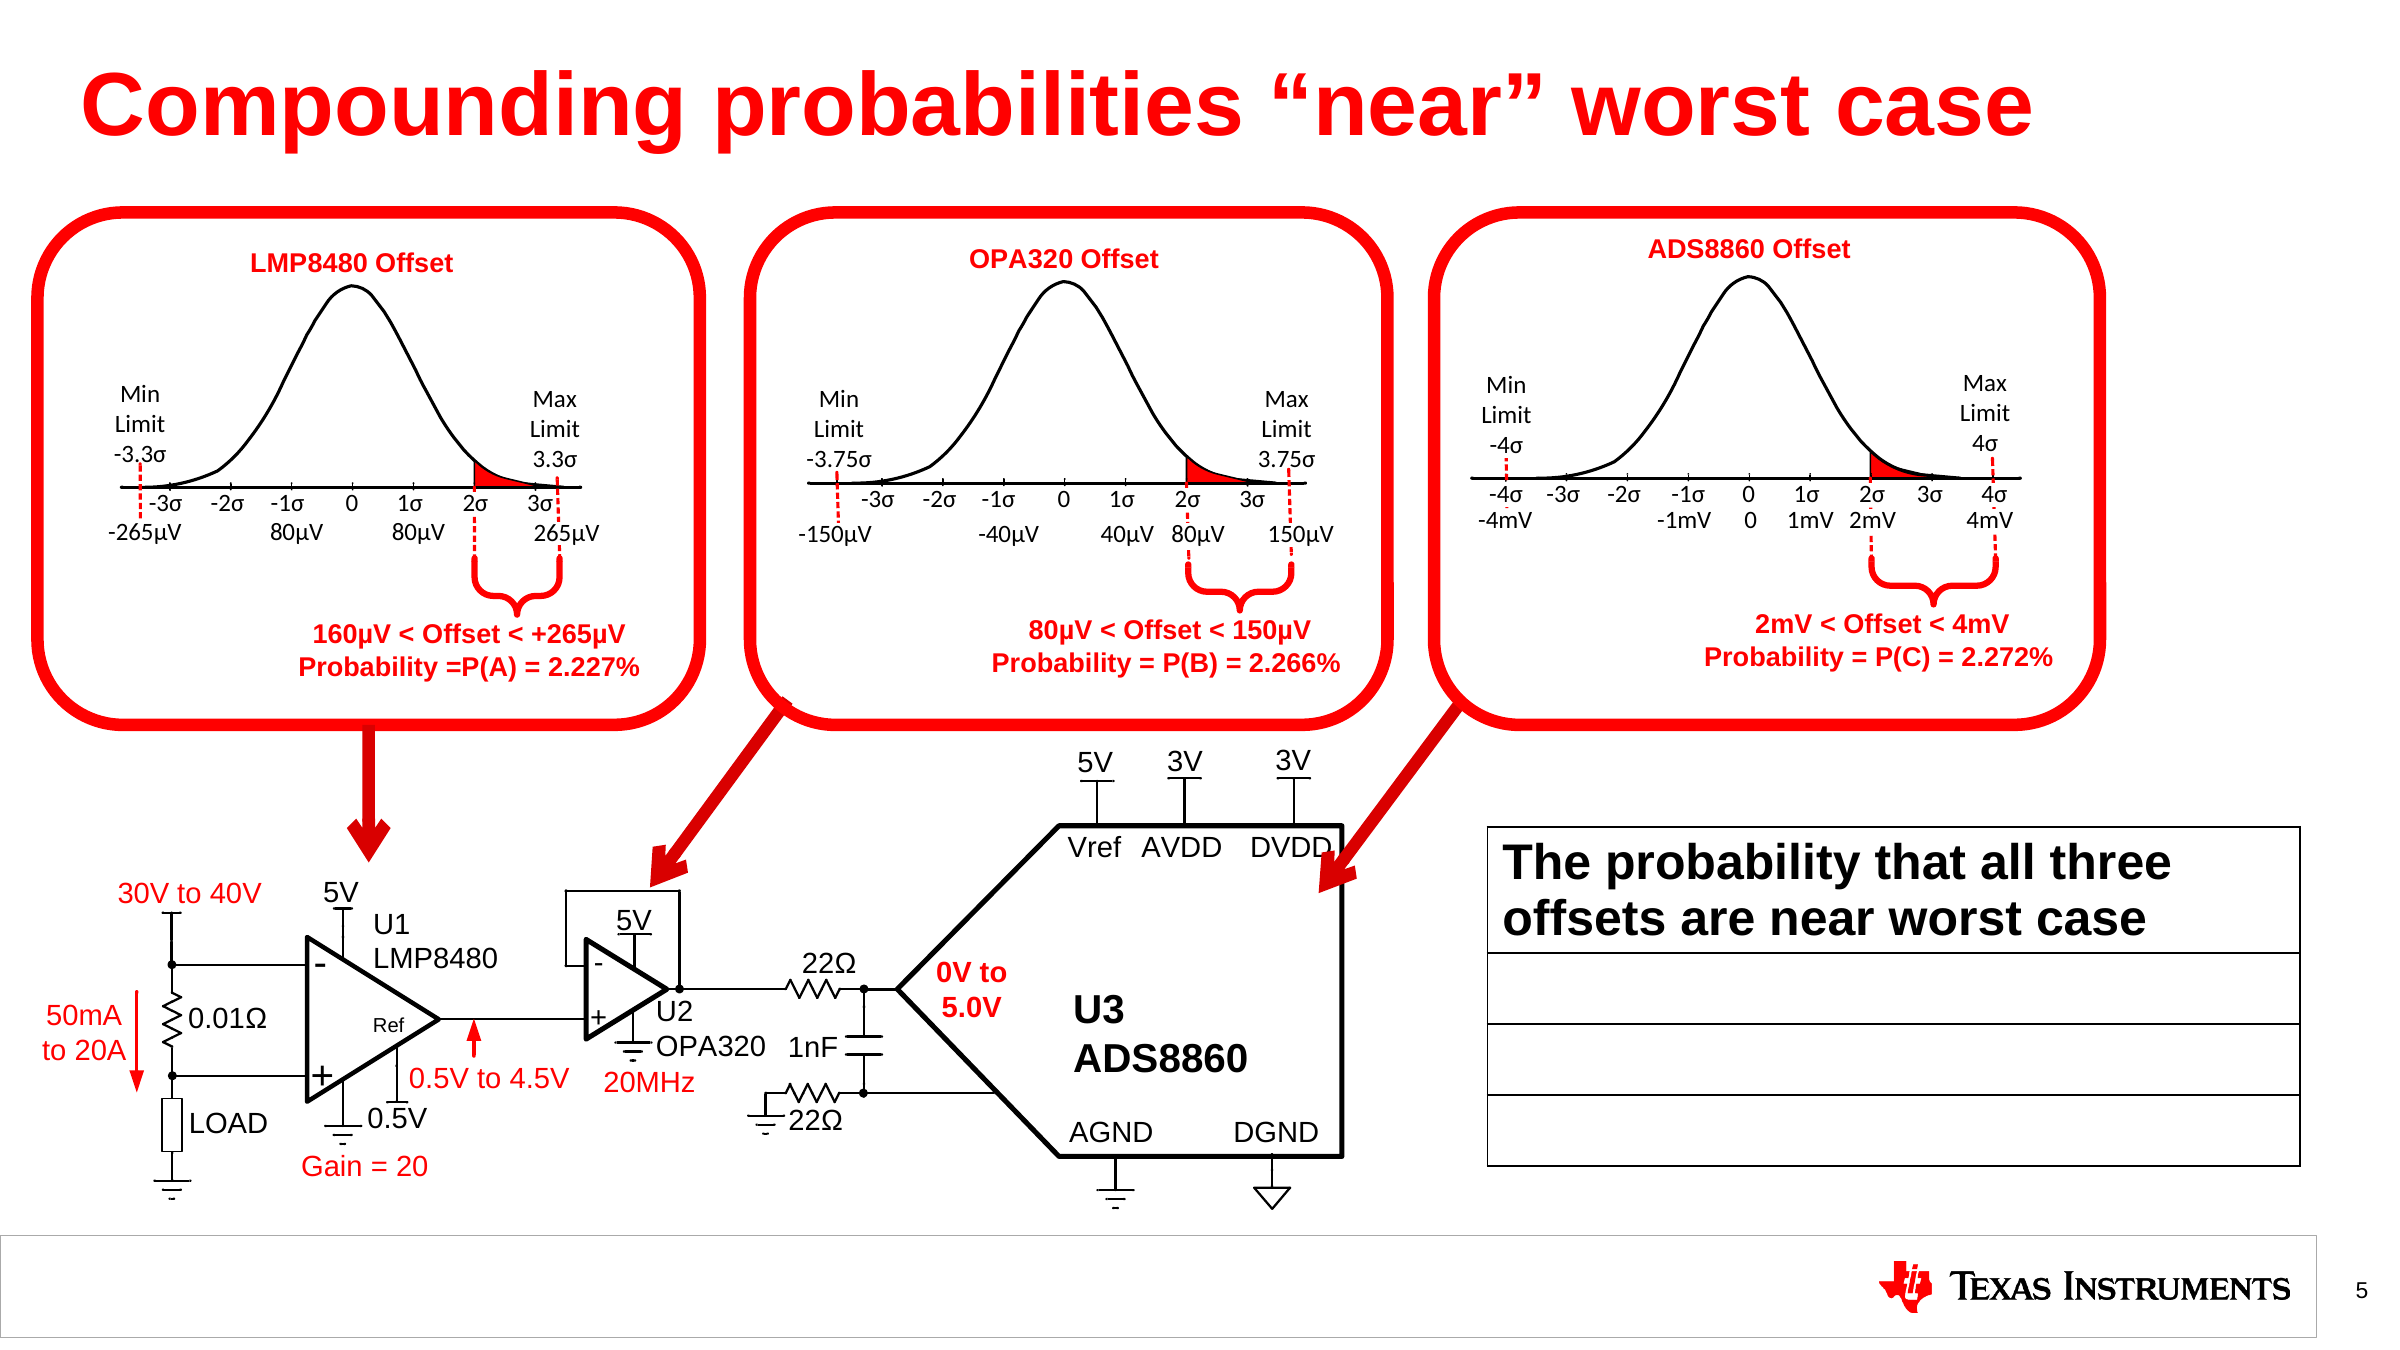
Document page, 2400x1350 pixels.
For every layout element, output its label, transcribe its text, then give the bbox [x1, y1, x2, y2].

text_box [649, 699, 788, 888]
text_box [747, 240, 770, 697]
text_box [1474, 210, 2060, 223]
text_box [774, 234, 1357, 695]
text_box [1431, 233, 2103, 727]
picture [1879, 1261, 2290, 1265]
picture [1879, 1307, 2290, 1313]
text_box [776, 210, 1390, 698]
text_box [24, 734, 1350, 1213]
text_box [1462, 224, 2070, 689]
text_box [1318, 699, 1463, 894]
text_box [791, 702, 1313, 727]
slide_number 5 [1828, 1265, 2389, 1307]
title Compounding probabilities “near” worst case [60, 27, 2282, 189]
text_box [35, 210, 703, 727]
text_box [81, 239, 657, 699]
